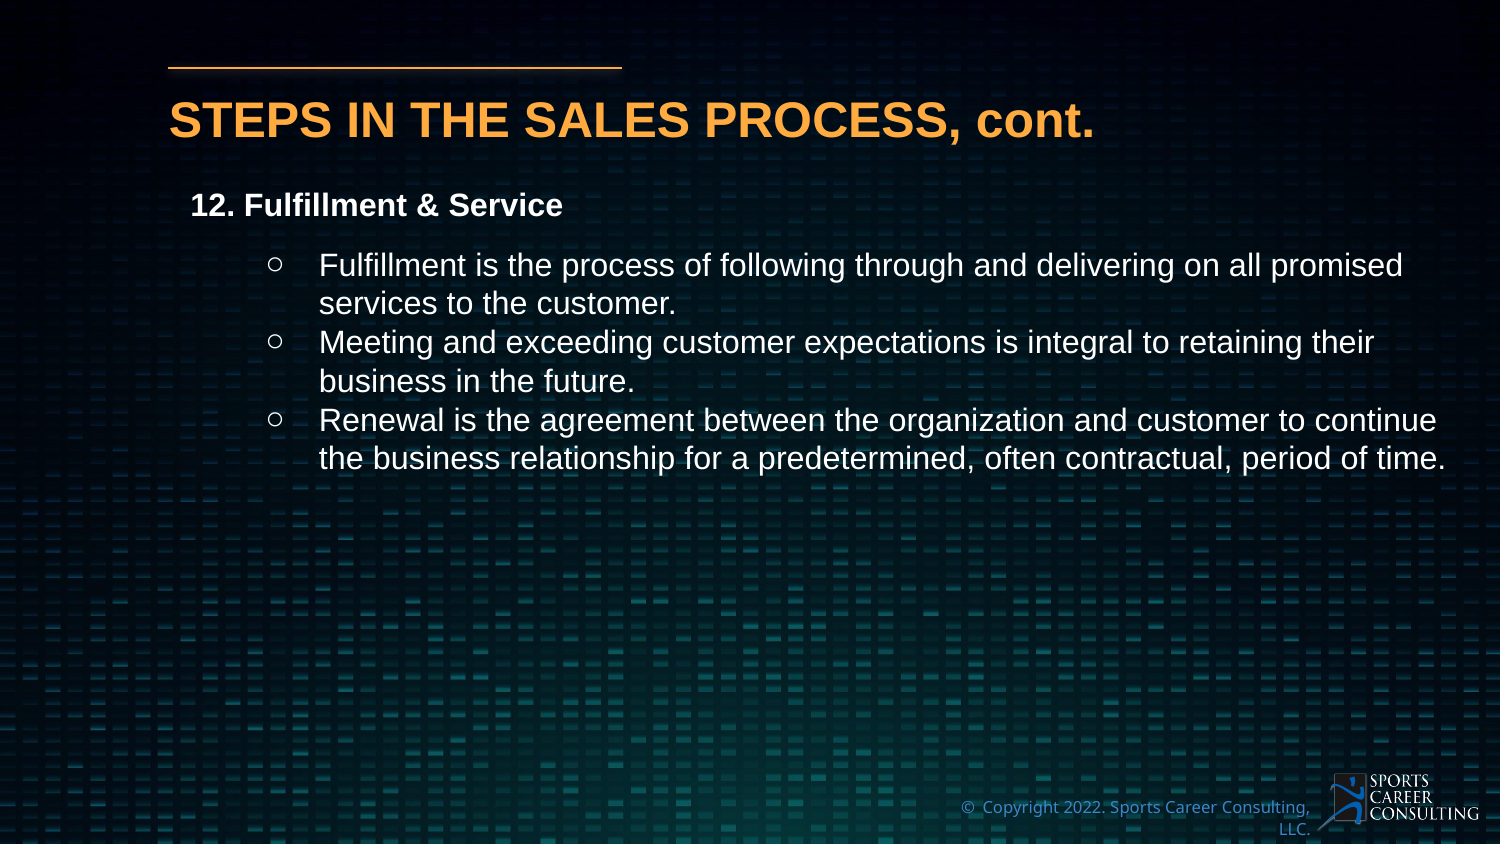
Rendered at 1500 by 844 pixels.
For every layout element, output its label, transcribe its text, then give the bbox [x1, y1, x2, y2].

list Fulfillment & Service Fulfillment is the process of following through and delivering on all promised services to the customer. Meeting and exceeding customer expectations is integral to retaining their business in the future. Renewal is the agreement between the organization and customer to continue the business relationship for a predetermined, often contractual, period of time. [153, 169, 1469, 753]
text_box © Copyright 2022. Sports Career Consulting, LLC. [914, 769, 1326, 844]
title STEPS IN THE SALES PROCESS, cont. [153, 72, 1469, 169]
picture [0, 0, 1500, 844]
